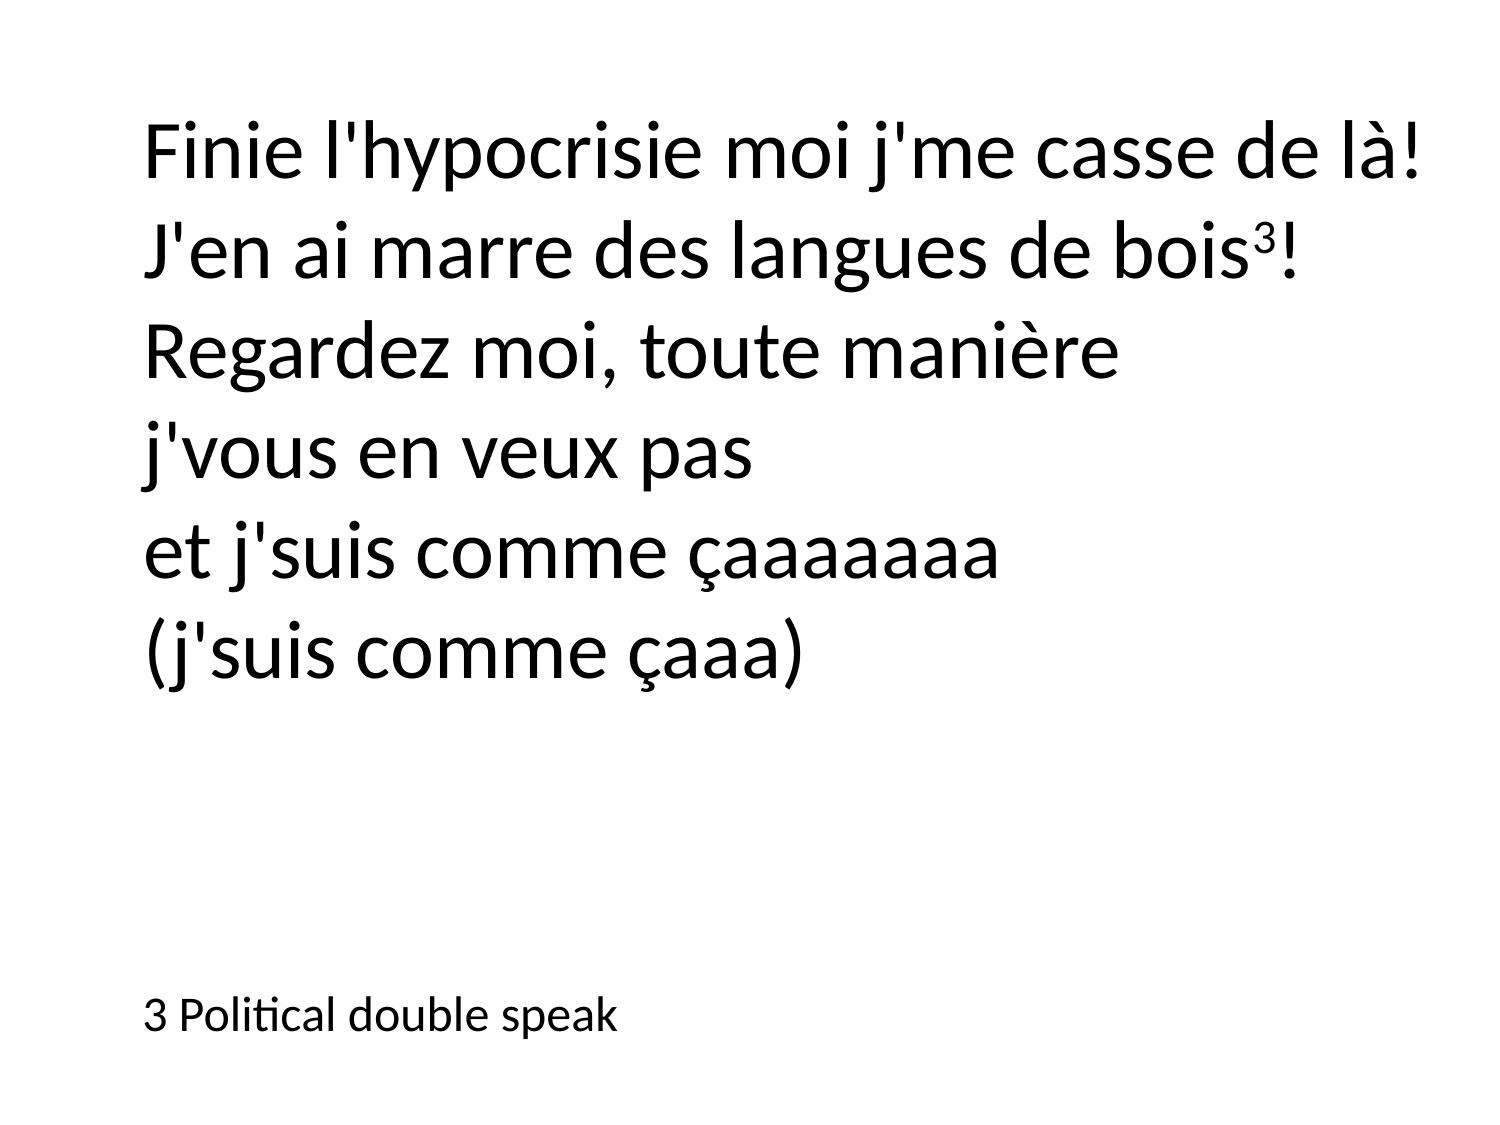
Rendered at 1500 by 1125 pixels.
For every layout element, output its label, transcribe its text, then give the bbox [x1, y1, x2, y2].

text_box Finie l'hypocrisie moi j'me casse de là! J'en ai marre des langues de bois3! Regardez moi, toute manière j'vous en veux pas et j'suis comme çaaaaaaa (j'suis comme çaaa) [128, 87, 1461, 903]
text_box 3 Political double speak [127, 974, 634, 1049]
